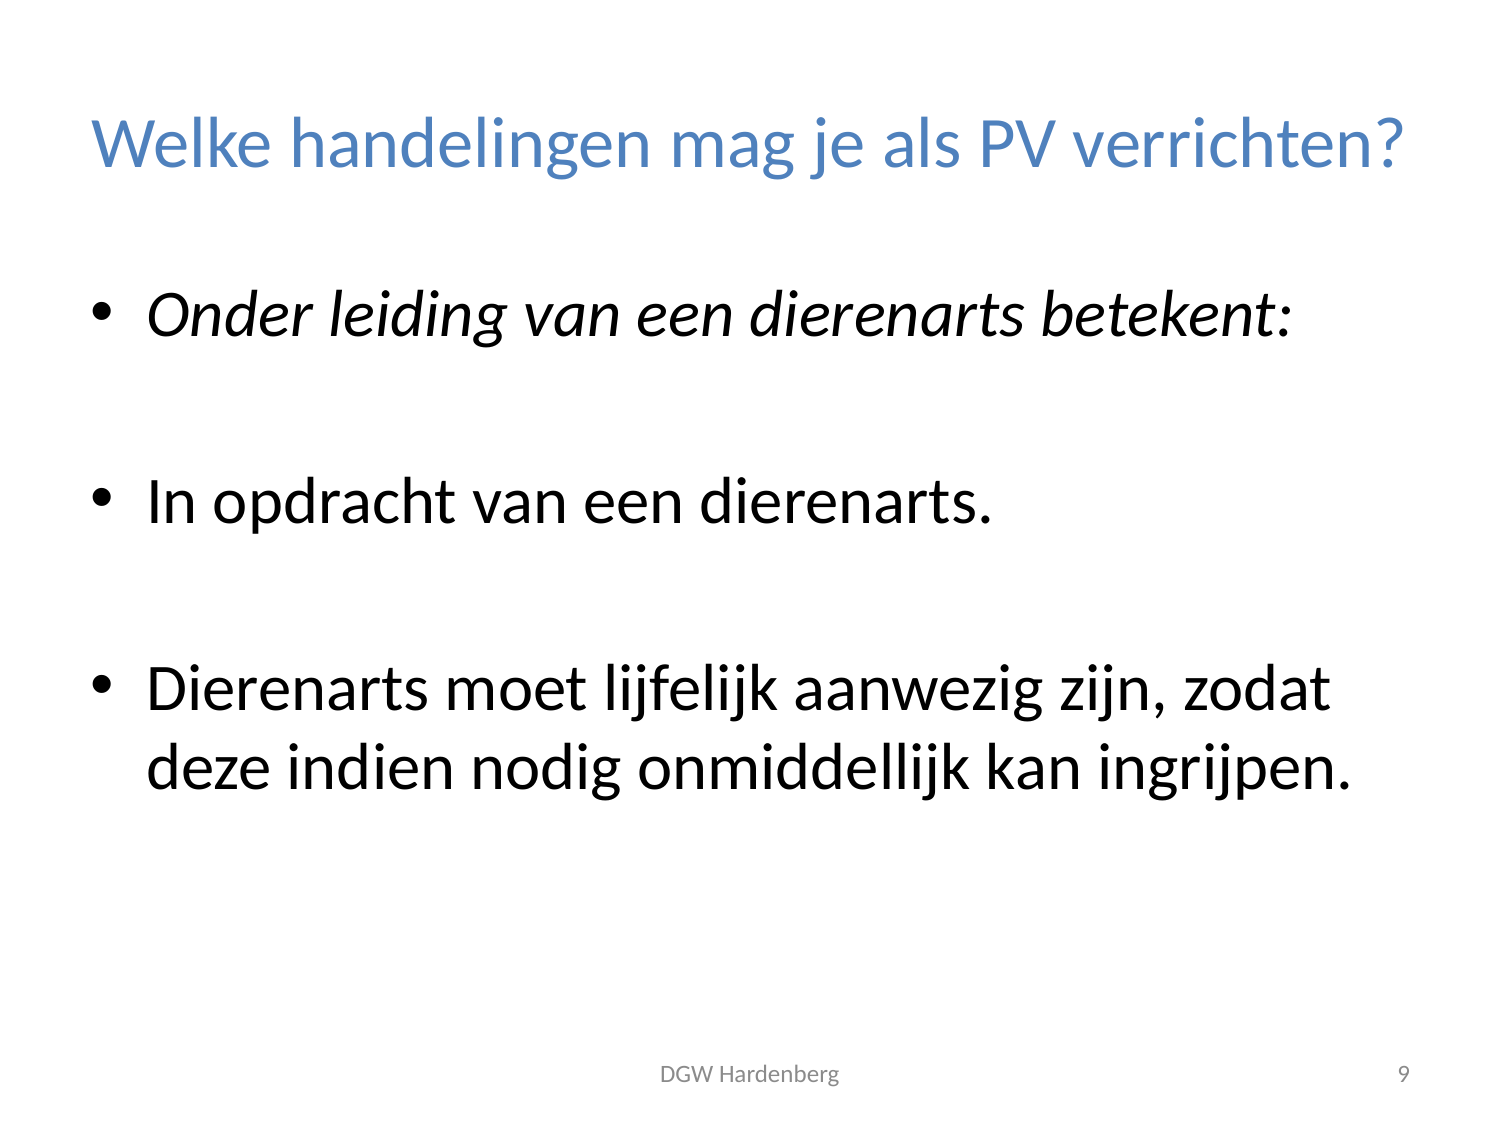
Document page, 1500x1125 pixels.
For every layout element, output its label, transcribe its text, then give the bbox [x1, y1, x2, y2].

list Onder leiding van een dierenarts betekent: In opdracht van een dierenarts. Dierenarts moet lijfelijk aanwezig zijn, zodat deze indien nodig onmiddellijk kan ingrijpen. [75, 262, 1425, 1005]
title Welke handelingen mag je als PV verrichten? [75, 45, 1425, 233]
slide_number 9 [1074, 1042, 1425, 1103]
footer DGW Hardenberg [512, 1042, 988, 1103]
